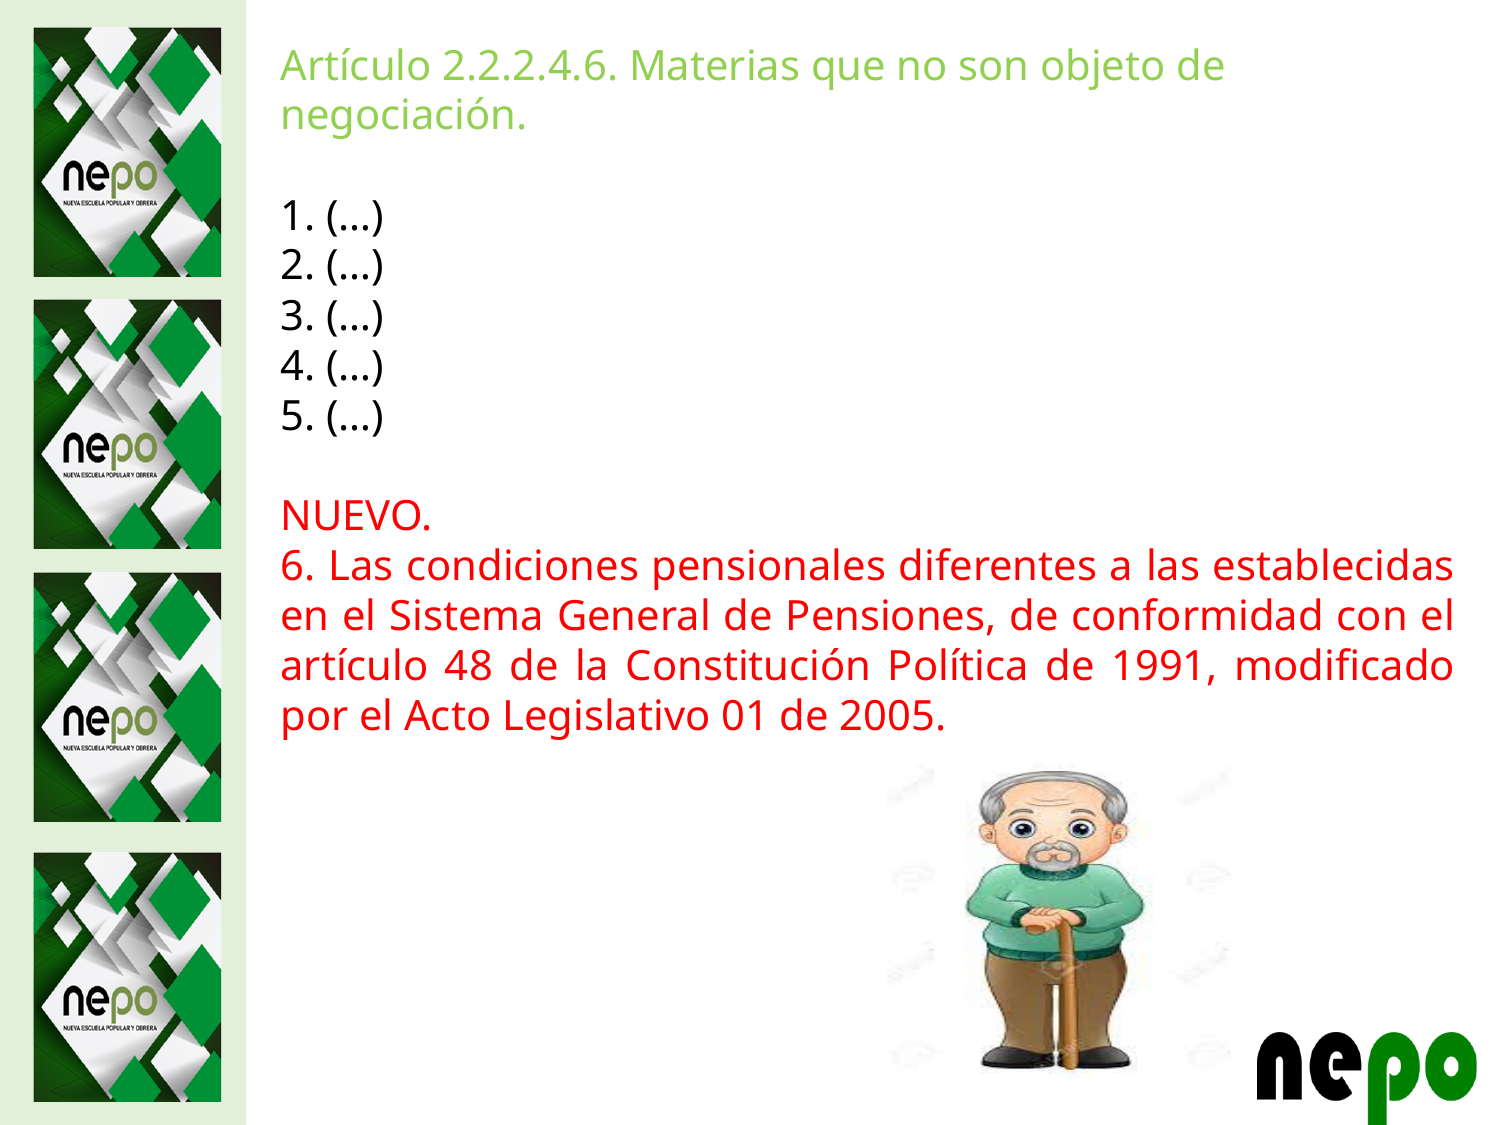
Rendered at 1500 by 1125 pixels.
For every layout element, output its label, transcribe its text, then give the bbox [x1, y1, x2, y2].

picture [872, 763, 1239, 1078]
picture [0, 0, 246, 1125]
text_box Artículo 2.2.2.4.6. Materias que no son objeto de negociación. 1. (…) 2. (…) 3. (…) 4. (…) 5. (…) NUEVO. 6. Las condiciones pensionales diferentes a las establecidas en el Sistema General de Pensiones, de conformidad con el artículo 48 de la Constitución Política de 1991, modificado por el Acto Legislativo 01 de 2005. [265, 30, 1471, 1097]
picture [1257, 1032, 1477, 1125]
